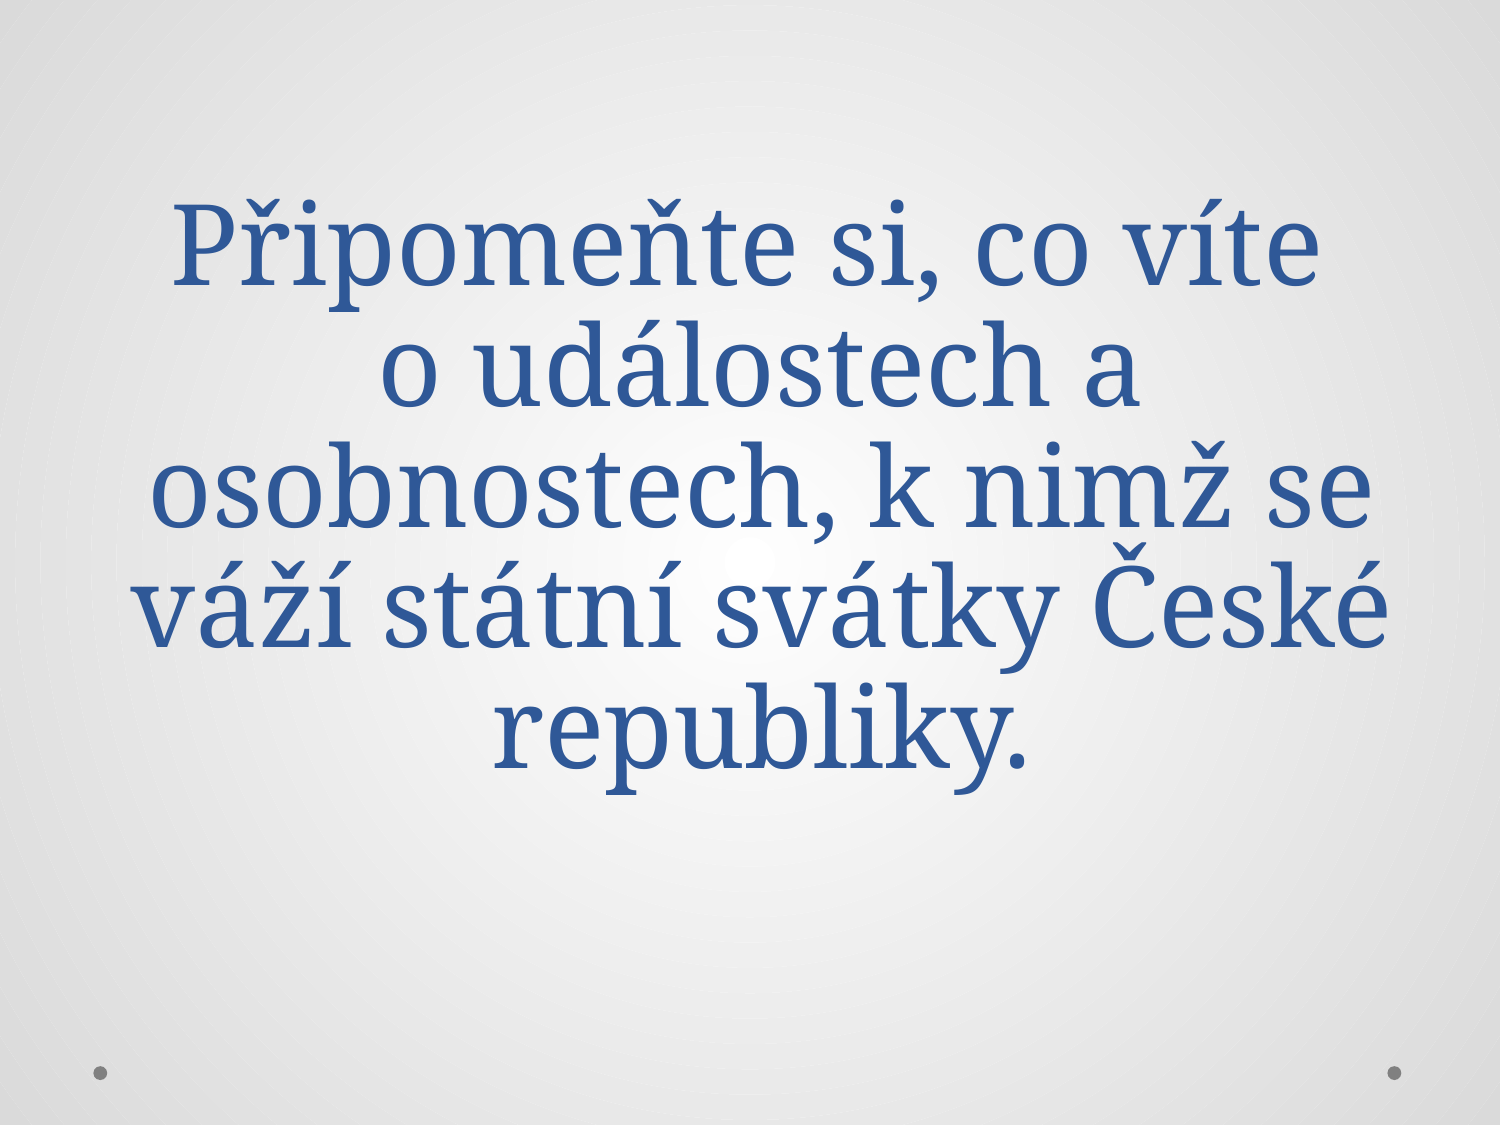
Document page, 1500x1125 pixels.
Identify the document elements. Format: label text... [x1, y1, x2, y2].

title Připomeňte si, co víte o událostech a osobnostech, k nimž se váží státní svátky České republiky. [76, 219, 1447, 799]
